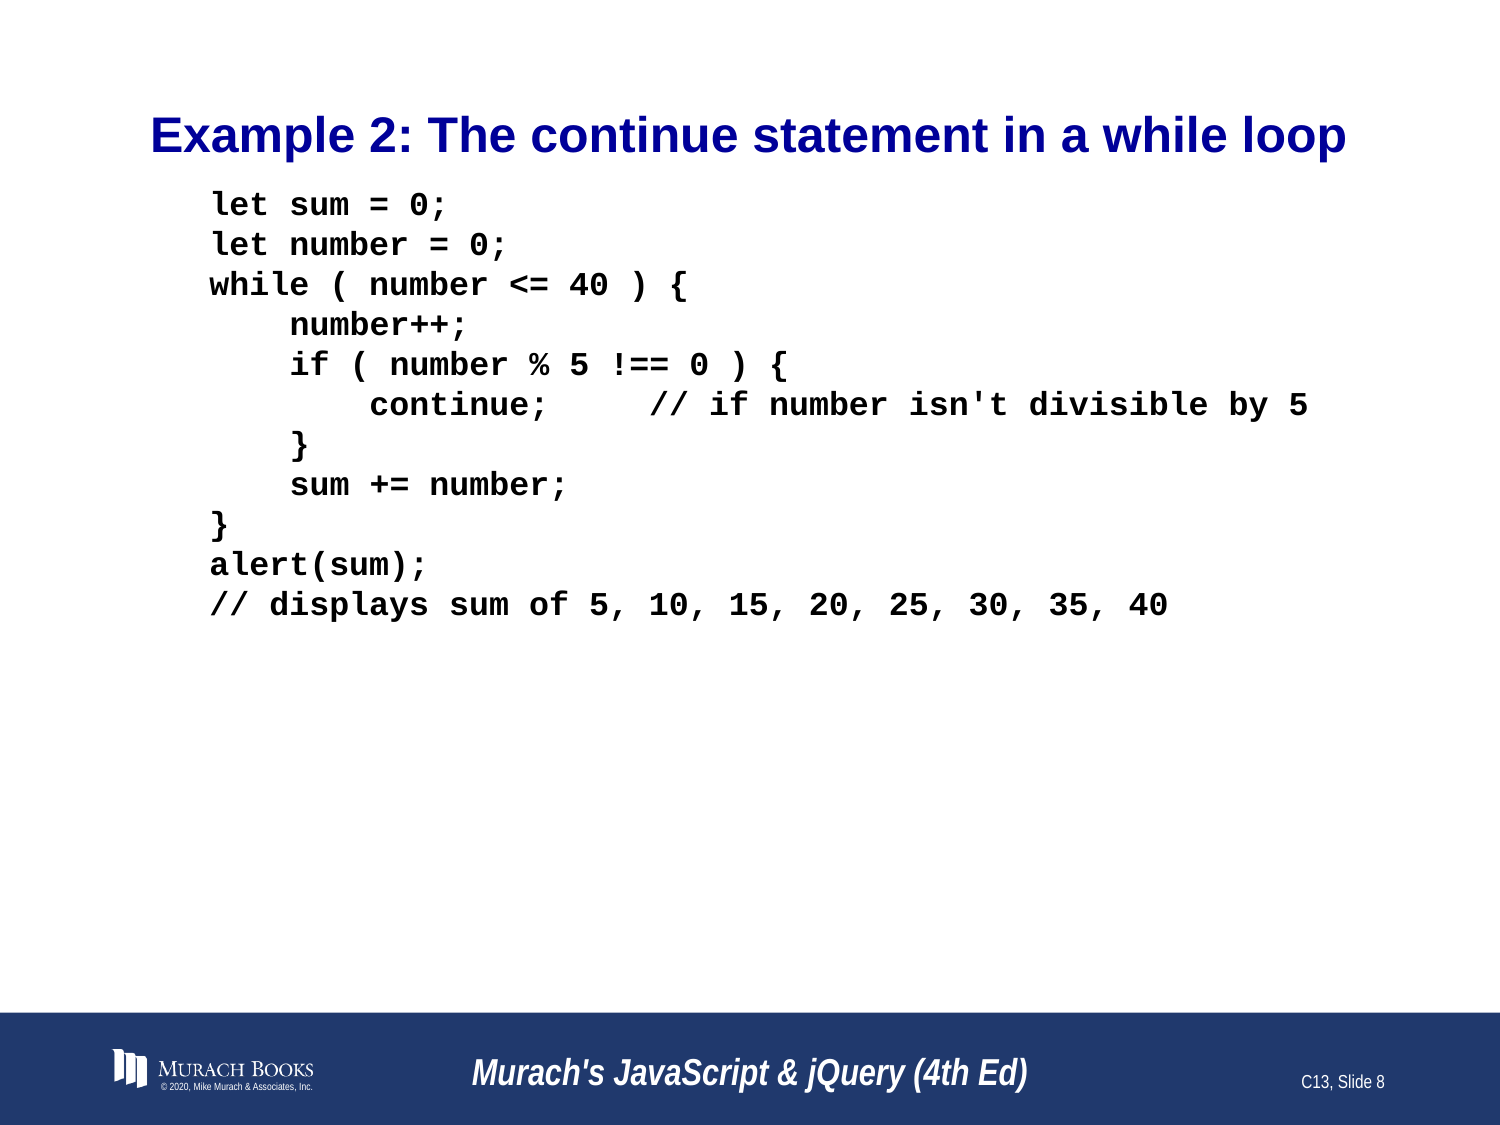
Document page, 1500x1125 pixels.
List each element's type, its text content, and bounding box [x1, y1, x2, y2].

slide_number C13, Slide 8 [1087, 1025, 1400, 1100]
title Example 2: The continue statement in a while loop [150, 102, 1350, 164]
footer © 2020, Mike Murach & Associates, Inc. [12, 1025, 463, 1100]
list let sum = 0; let number = 0; while ( number <= 40 ) { number++; if ( number % 5 !== 0 ) { continue; // if number isn't divisible by 5 } sum += number; } alert(sum); // displays sum of 5, 10, 15, 20, 25, 30, 35, 40 [137, 174, 1350, 975]
slide_number Murach's JavaScript & jQuery (4th Ed) [463, 1025, 1050, 1100]
